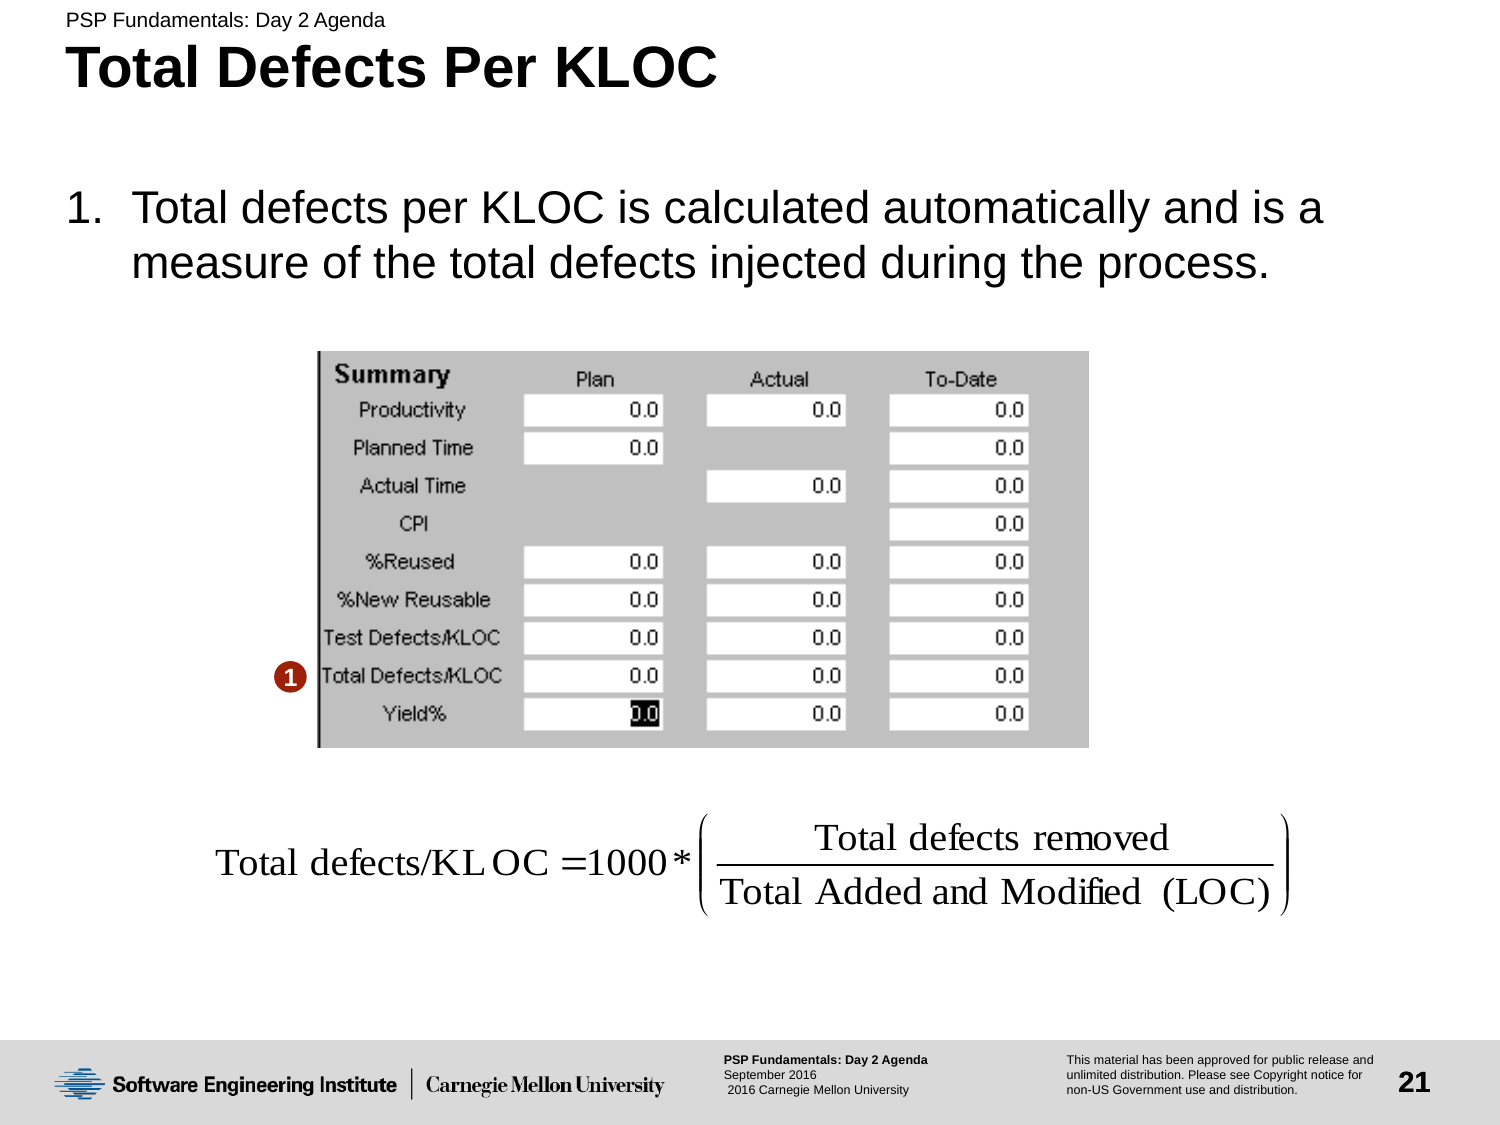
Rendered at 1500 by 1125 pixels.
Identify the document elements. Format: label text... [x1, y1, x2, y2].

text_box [209, 807, 1300, 921]
list Total defects per KLOC is calculated automatically and is a measure of the total defects injected during the process. [65, 177, 1431, 1000]
title Total Defects Per KLOC [65, 37, 1430, 148]
picture [46, 1061, 673, 1104]
picture [274, 351, 1089, 748]
